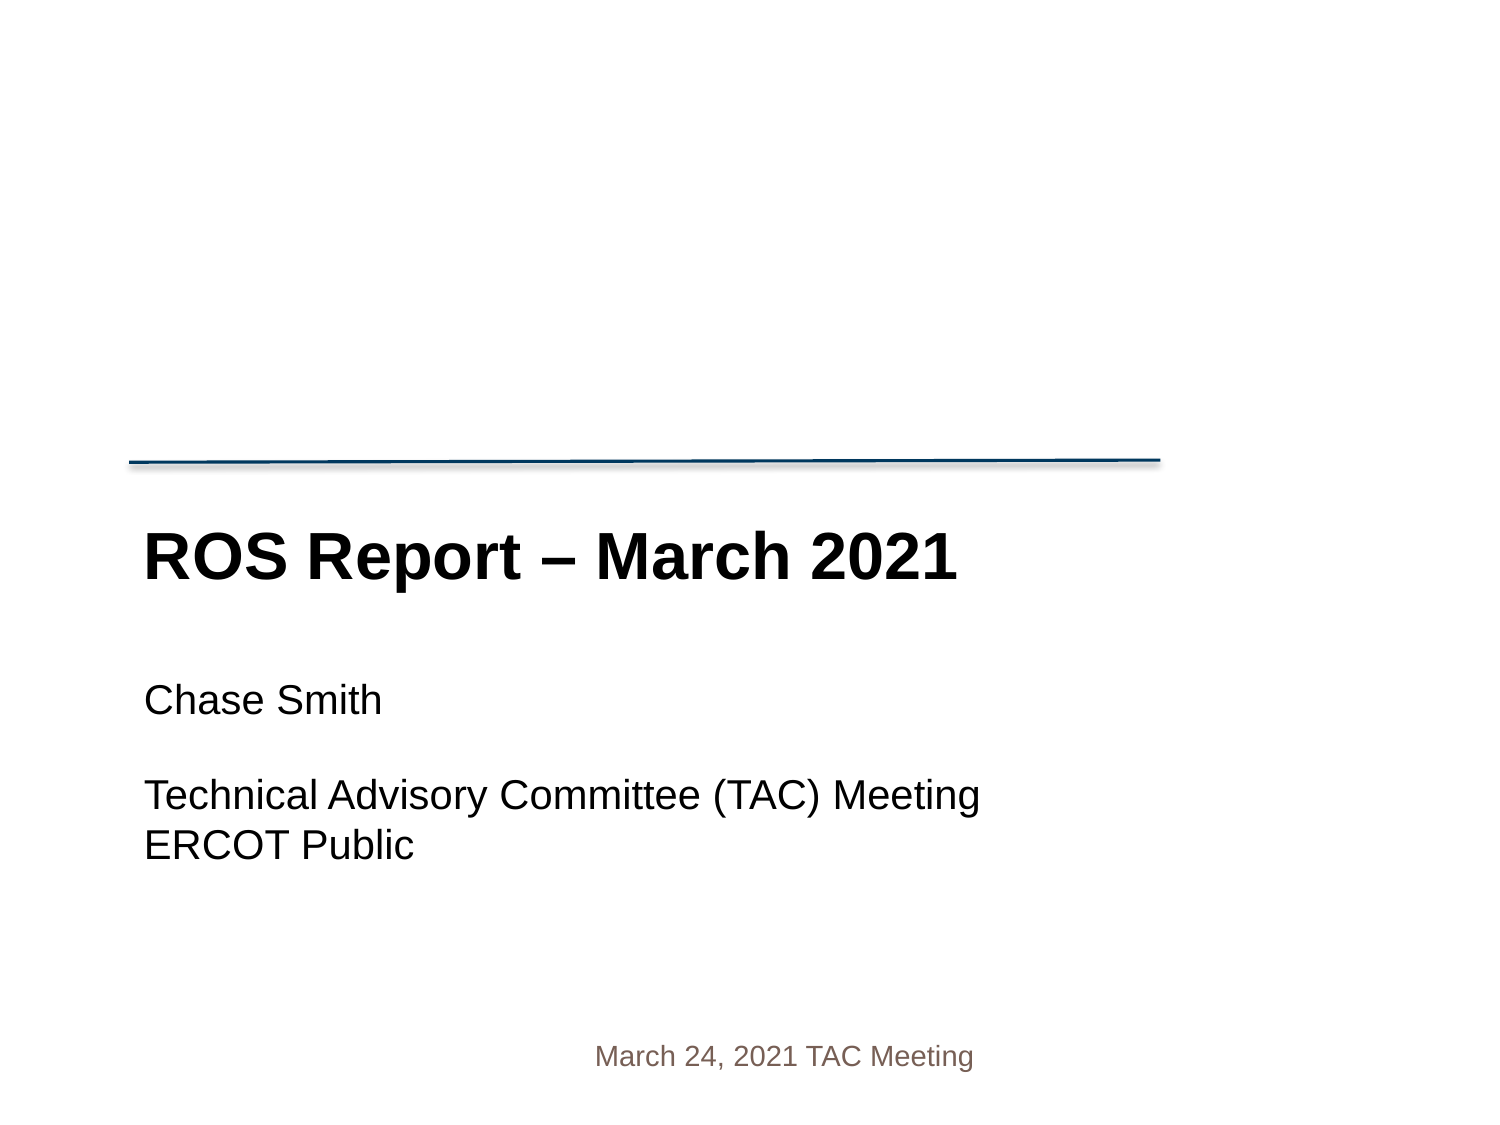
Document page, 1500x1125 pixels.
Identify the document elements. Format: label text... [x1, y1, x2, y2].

footer March 24, 2021 TAC Meeting [99, 1025, 990, 1085]
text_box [128, 459, 1367, 890]
